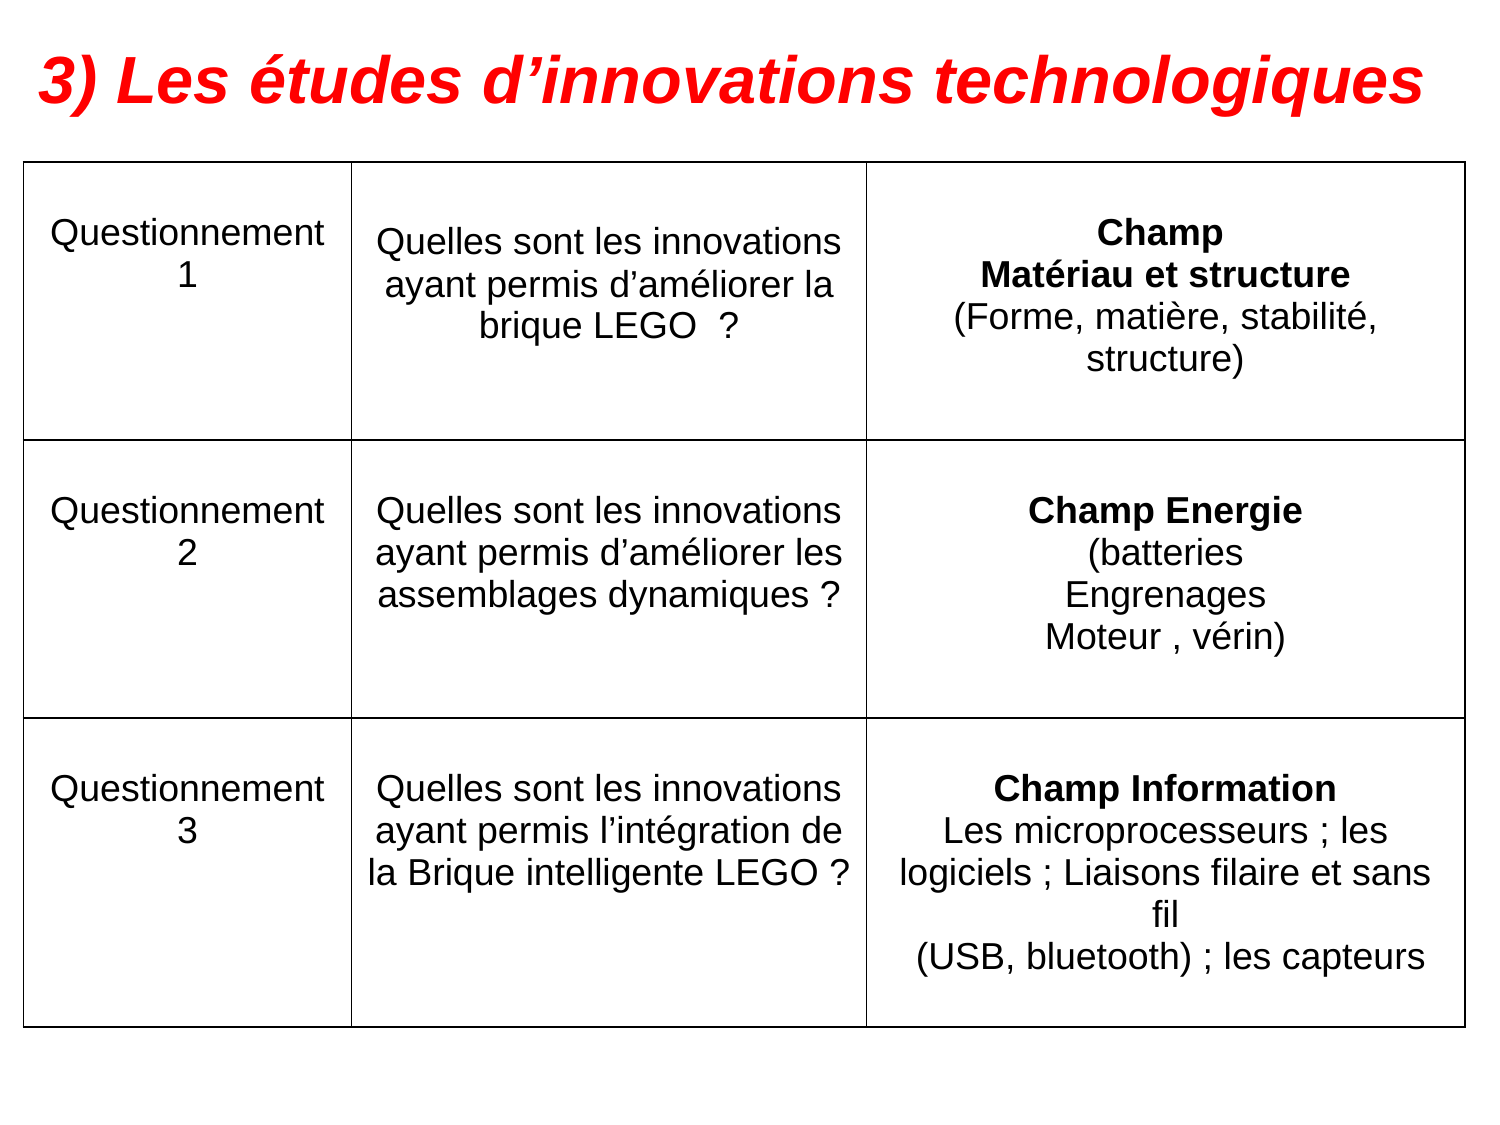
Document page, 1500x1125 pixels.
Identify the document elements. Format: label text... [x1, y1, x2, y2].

table_cell Champ Matériau et structure (Forme, matière, stabilité, structure) [867, 163, 1464, 439]
table_cell Questionnement 1 [24, 163, 351, 439]
table_cell Champ Energie (batteries Engrenages Moteur , vérin) [867, 441, 1464, 717]
table_cell Questionnement 2 [24, 441, 351, 717]
table_cell Quelles sont les innovations ayant permis l’intégration de la Brique intelligente LEGO ? [352, 719, 866, 1026]
table_cell Quelles sont les innovations ayant permis d’améliorer les assemblages dynamiques ? [352, 441, 866, 717]
table_cell Champ Information Les microprocesseurs ; les logiciels ; Liaisons filaire et sans fil (USB, bluetooth) ; les capteurs [867, 719, 1464, 1026]
table_header 3) Les études d’innovations technologiques [23, 35, 1465, 161]
table_cell Questionnement 3 [24, 719, 351, 1026]
table_cell Quelles sont les innovations ayant permis d’améliorer la brique LEGO ? [352, 163, 866, 439]
